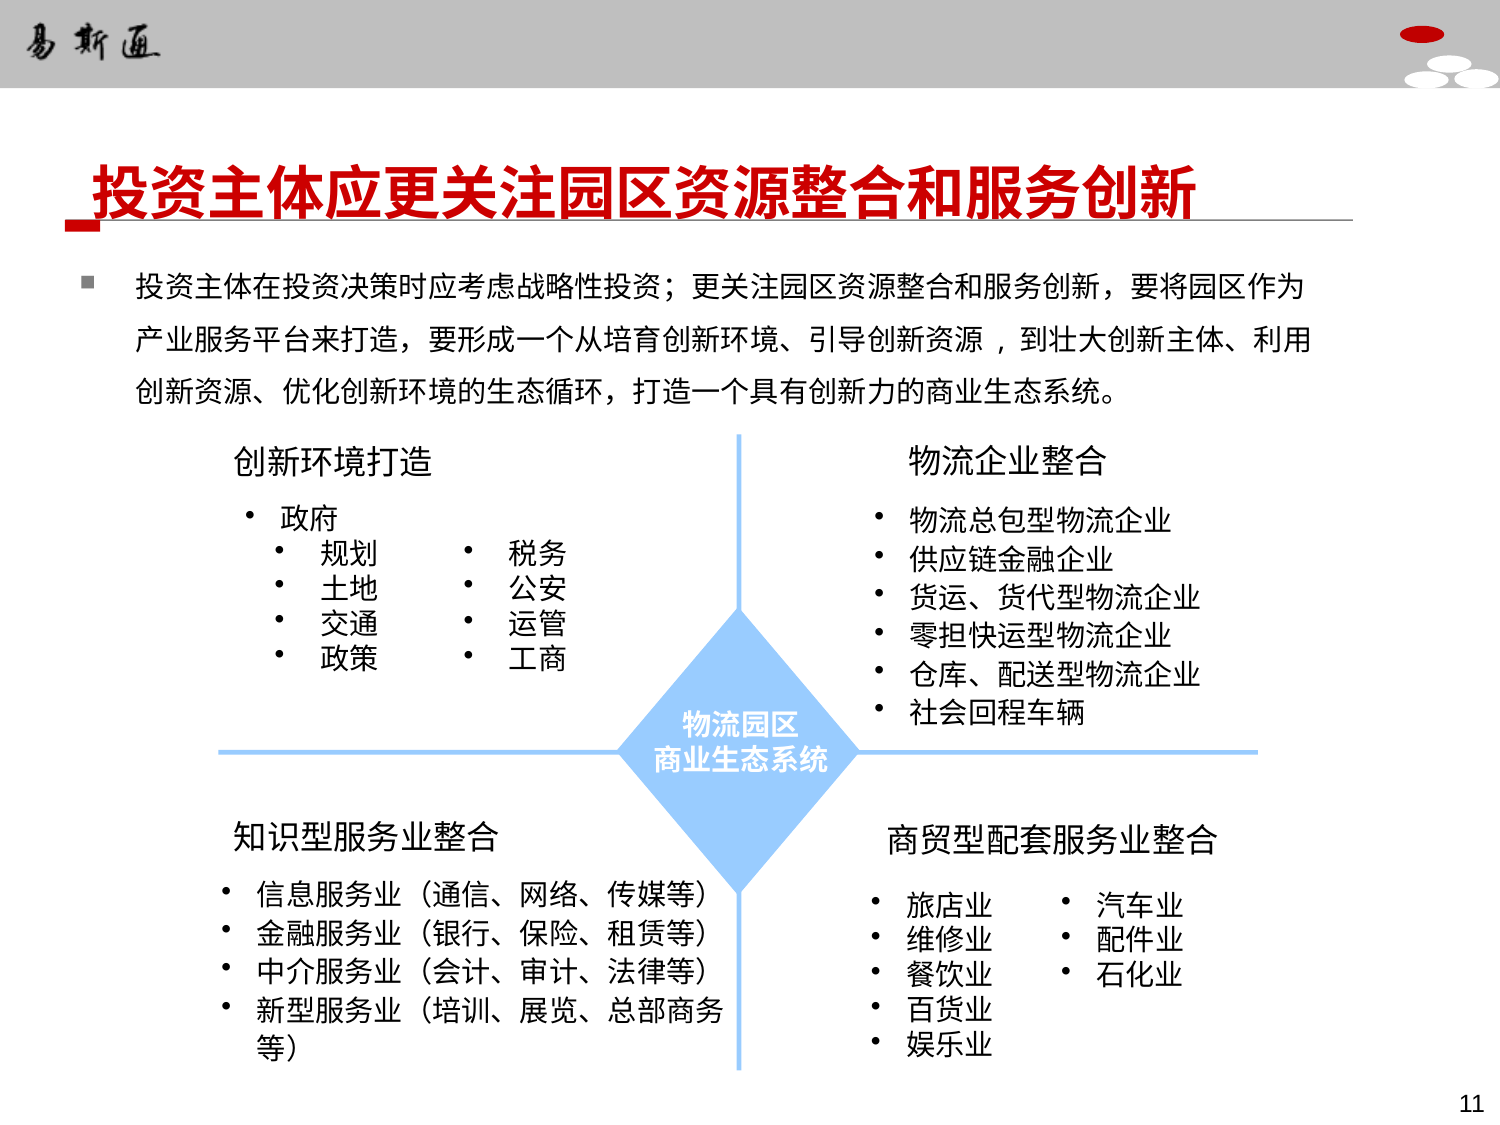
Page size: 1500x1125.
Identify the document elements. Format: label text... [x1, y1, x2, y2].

picture [16, 16, 167, 72]
slide_number 10 [1435, 1049, 1500, 1125]
text_box 投资主体应更关注园区资源整合和服务创新 [76, 120, 1247, 220]
text_box [64, 219, 101, 232]
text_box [206, 432, 1258, 1071]
text_box 投资主体在投资决策时应考虑战略性投资；更关注园区资源整合和服务创新，要将园区作为产业服务平台来打造，要形成一个从培育创新环境、引导创新资源 , 到壮大创新主体、利用创新资源、优化创新环境的生态循环，打造一个具有创新力的商业生态系统。 [64, 243, 1329, 416]
